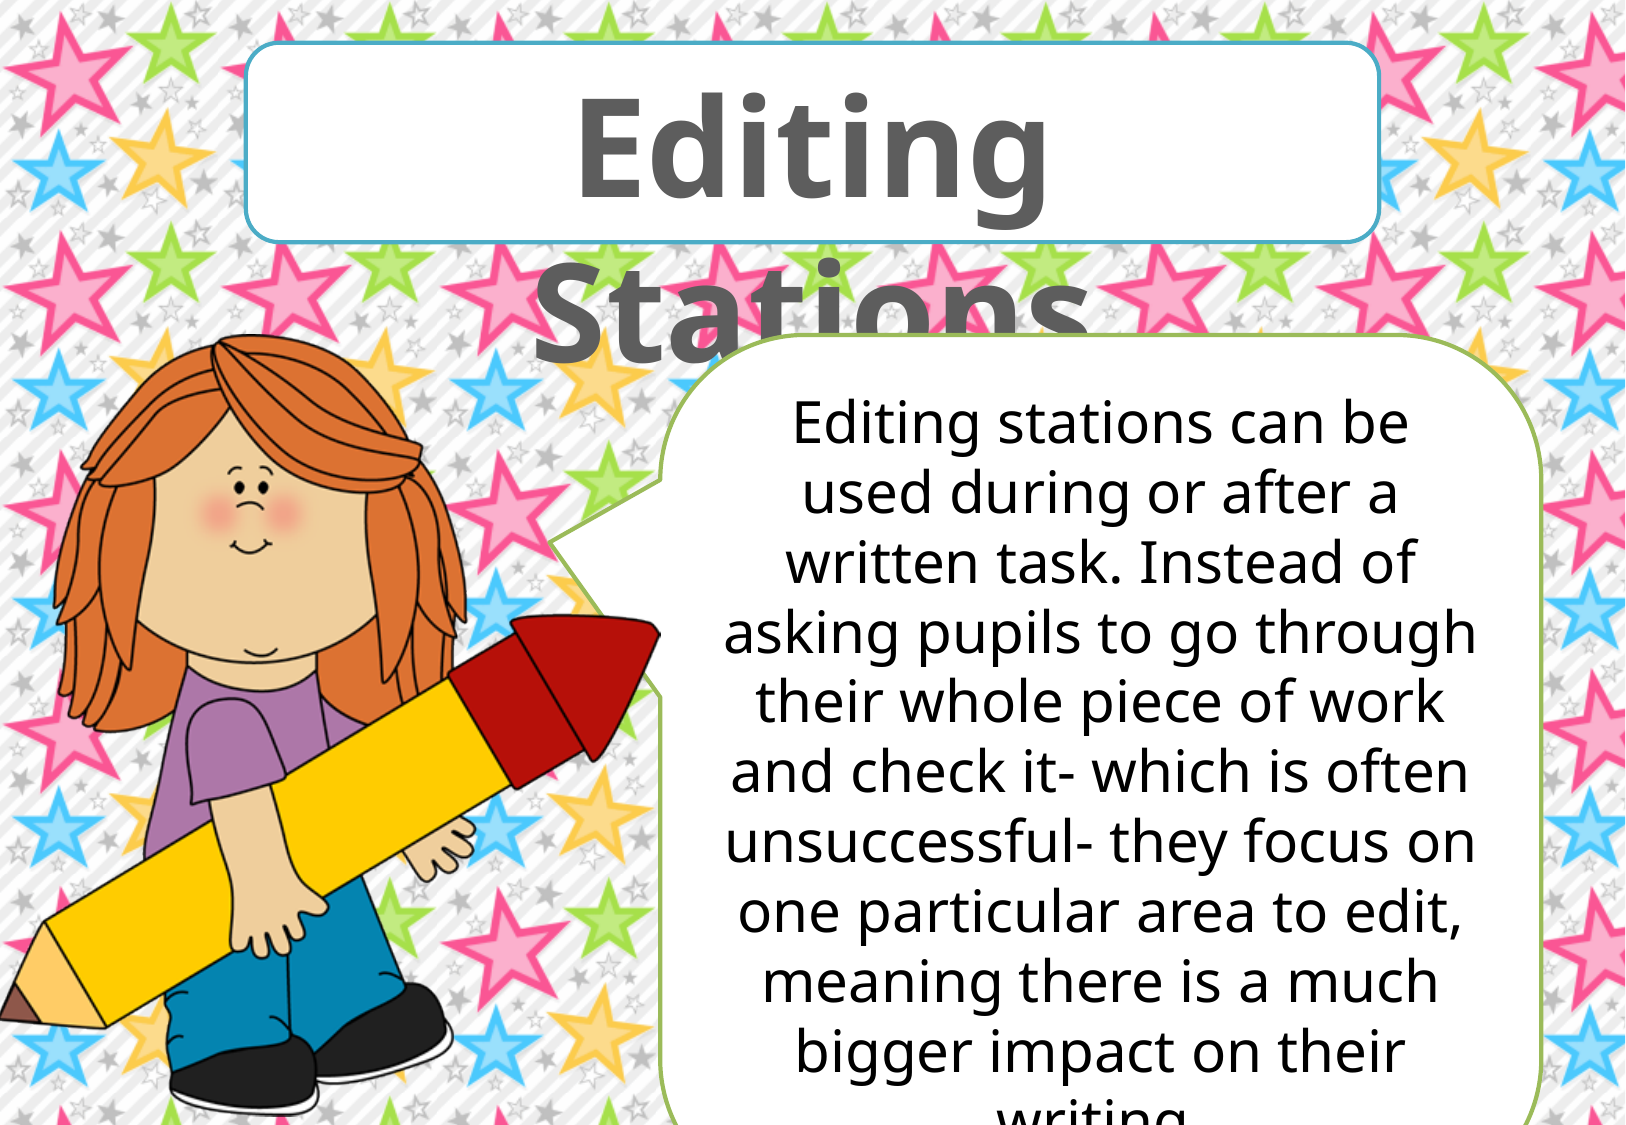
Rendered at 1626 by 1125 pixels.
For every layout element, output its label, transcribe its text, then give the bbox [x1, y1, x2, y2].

picture [0, 0, 1626, 1125]
text_box Editing stations can be used during or after a written task. Instead of asking pupils to go through their whole piece of work and check it- which is often unsuccessful- they focus on one particular area to edit, meaning there is a much bigger impact on their writing. [666, 332, 1544, 1125]
text_box Editing Stations [243, 40, 1382, 245]
